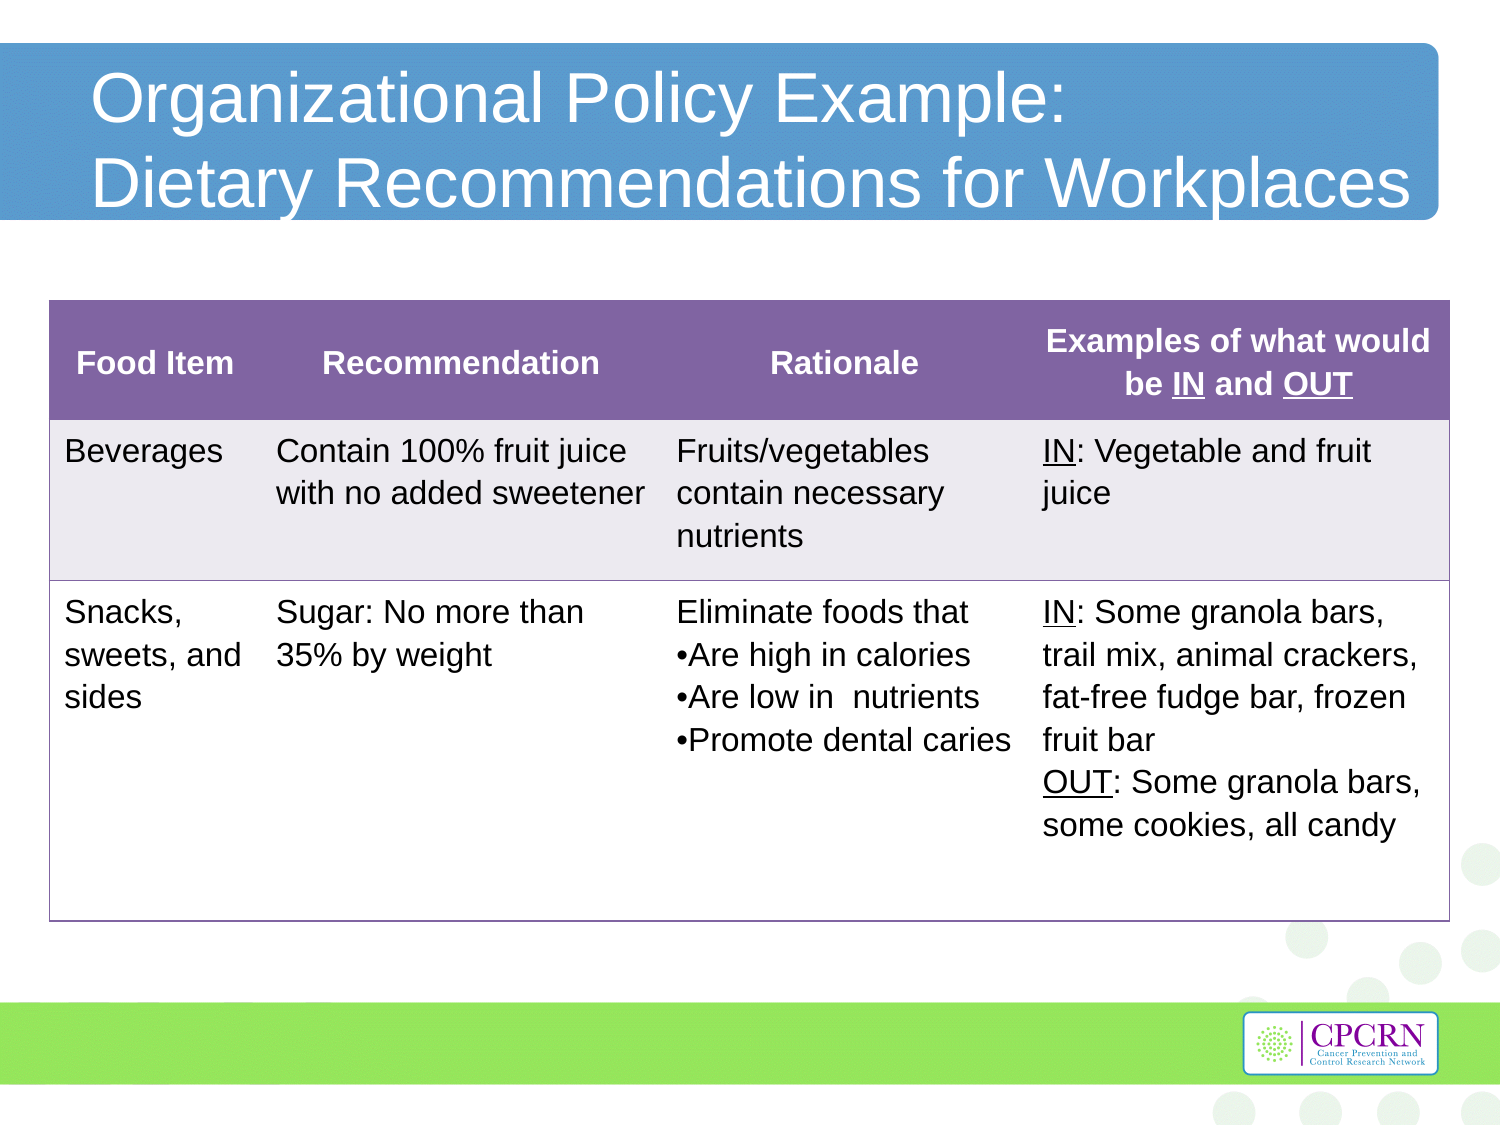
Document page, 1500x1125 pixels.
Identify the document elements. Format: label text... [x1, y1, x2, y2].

table_cell IN: Some granola bars, trail mix, animal crackers, fat-free fudge bar, frozen fruit bar OUT: Some granola bars, some cookies, all candy [1028, 581, 1449, 920]
table_cell IN: Vegetable and fruit juice [1028, 420, 1449, 500]
table_cell Fruits/vegetables contain necessary nutrients [662, 576, 1028, 580]
table_cell Contain 100% fruit juice with no added sweetener [261, 576, 662, 580]
table_header Recommendation [261, 302, 662, 418]
table_cell Sugar: No more than 35% by weight [261, 581, 662, 920]
table_cell Beverages [50, 420, 261, 580]
table_header Food Item [50, 302, 261, 418]
table_cell Contain 100% fruit juice with no added sweetener [261, 420, 662, 500]
picture [0, 0, 1500, 1125]
table_cell Eliminate foods that Are high in calories Are low in nutrients Promote dental caries [662, 581, 1028, 920]
table_cell IN: Vegetable and fruit juice [1028, 576, 1449, 580]
title Organizational Policy Example: Dietary Recommendations for Workplaces [75, 42, 1500, 231]
table_header Rationale [662, 302, 1028, 418]
table_cell Snacks, sweets, and sides [50, 581, 261, 920]
table_header Examples of what would be IN and OUT [1028, 302, 1449, 418]
table_cell Fruits/vegetables contain necessary nutrients [662, 420, 1028, 500]
text_box [74, 500, 1500, 576]
